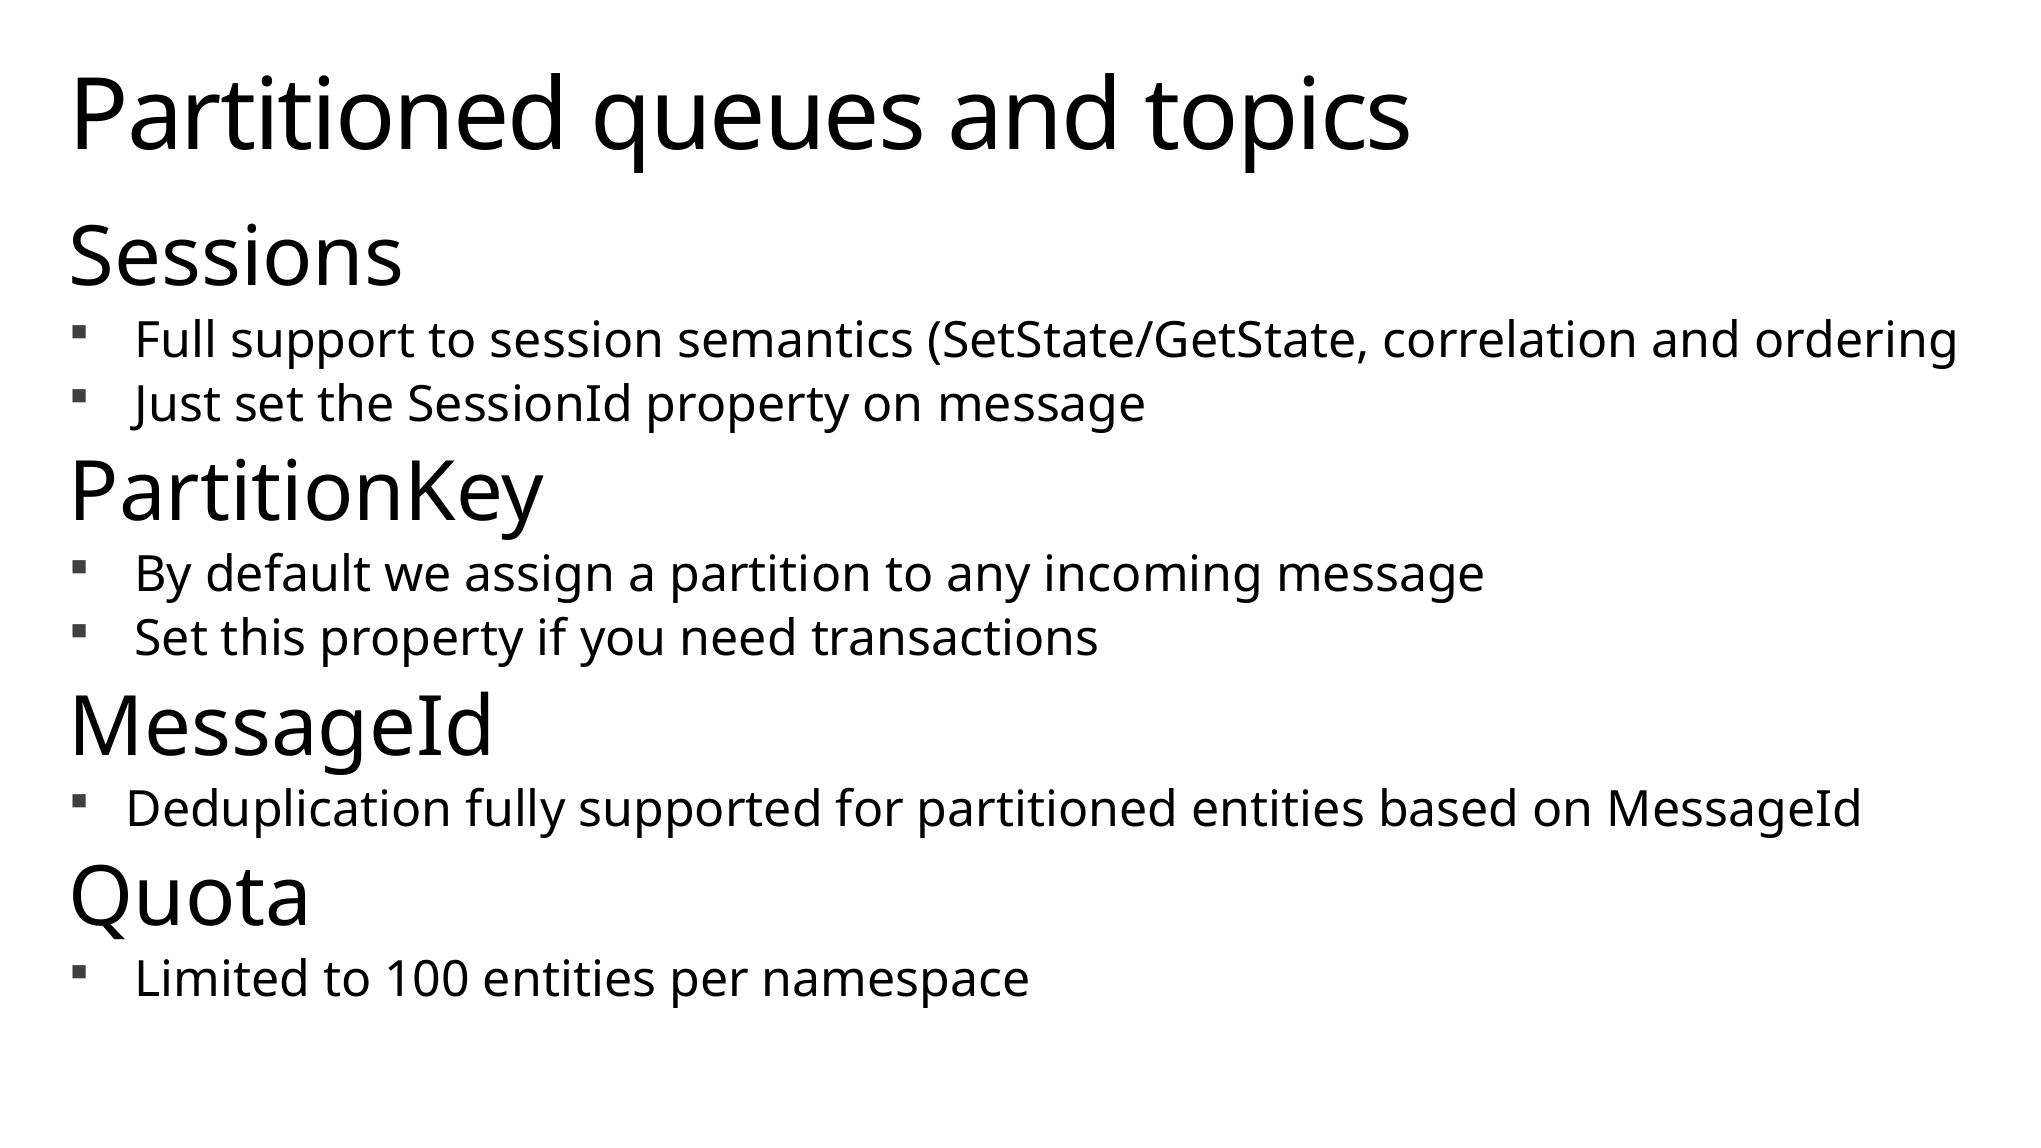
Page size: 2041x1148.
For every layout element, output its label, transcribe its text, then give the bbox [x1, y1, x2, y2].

title Partitioned queues and topics [45, 48, 1996, 199]
list Sessions Full support to session semantics (SetState/GetState, correlation and ordering Just set the SessionId property on message PartitionKey By default we assign a partition to any incoming message Set this property if you need transactions MessageId Deduplication fully supported for partitioned entities based on MessageId Quota Limited to 100 entities per namespace [45, 199, 1996, 1148]
